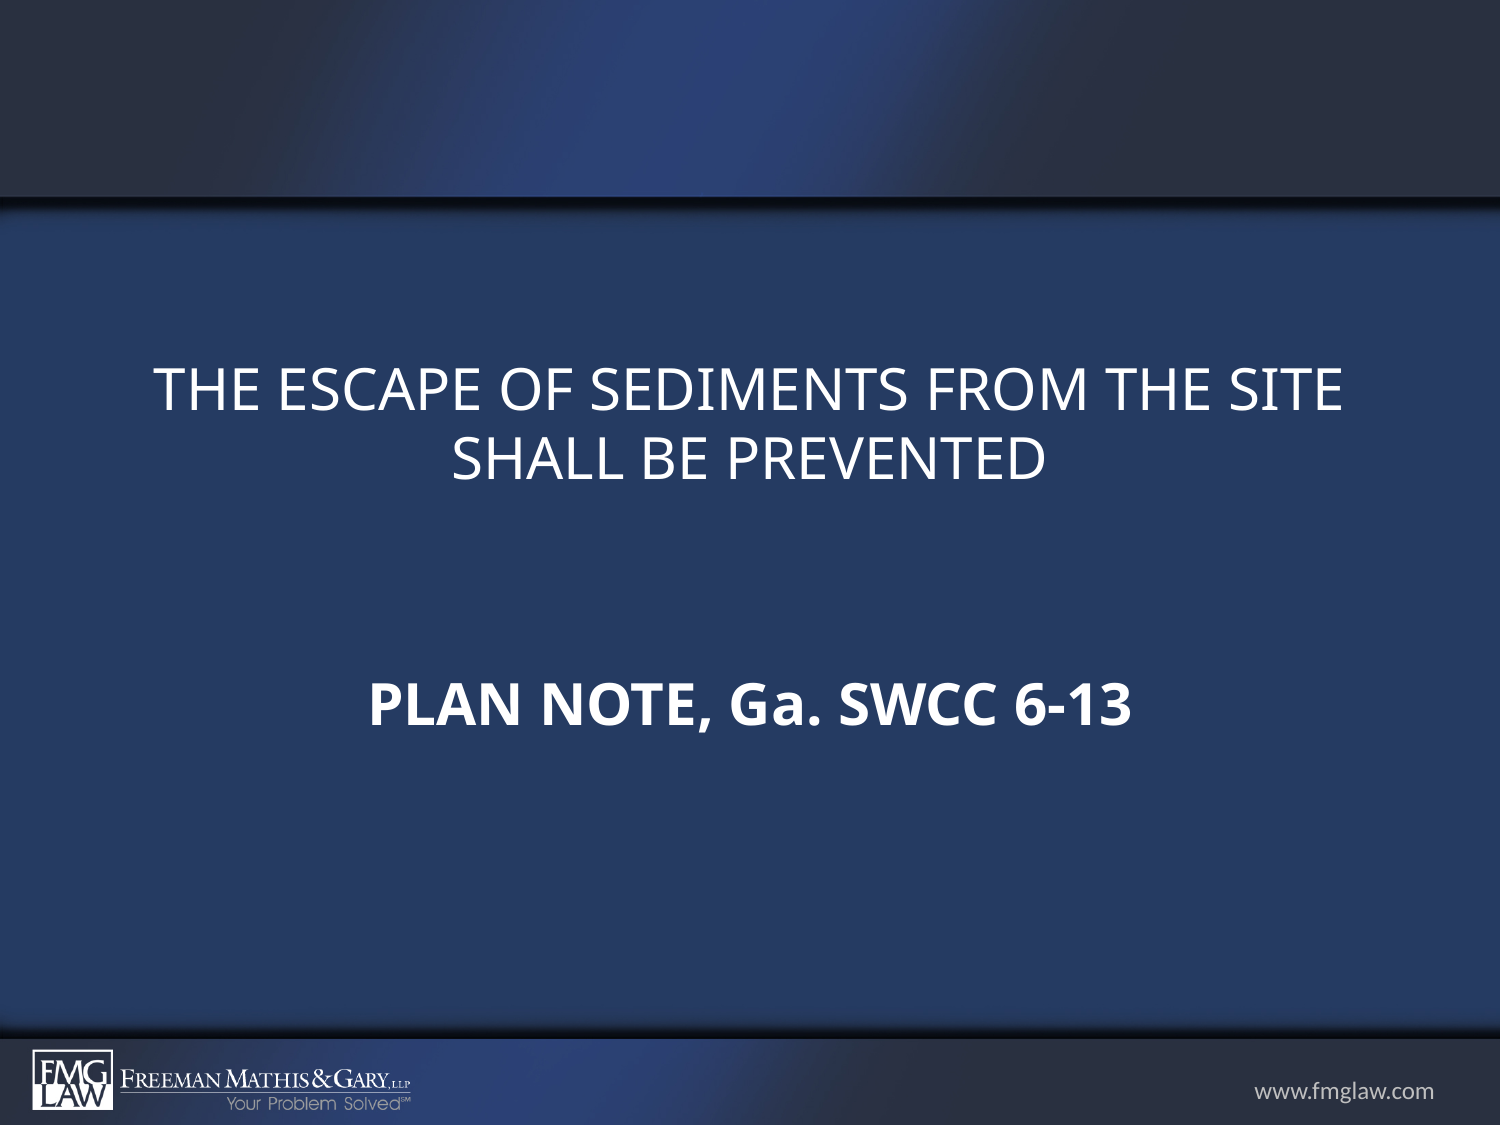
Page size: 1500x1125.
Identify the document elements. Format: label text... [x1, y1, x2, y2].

list THE ESCAPE OF SEDIMENTS FROM THE SITE SHALL BE PREVENTED PLAN NOTE, Ga. SWCC 6-13 [75, 262, 1425, 1005]
picture [0, 0, 1500, 1125]
